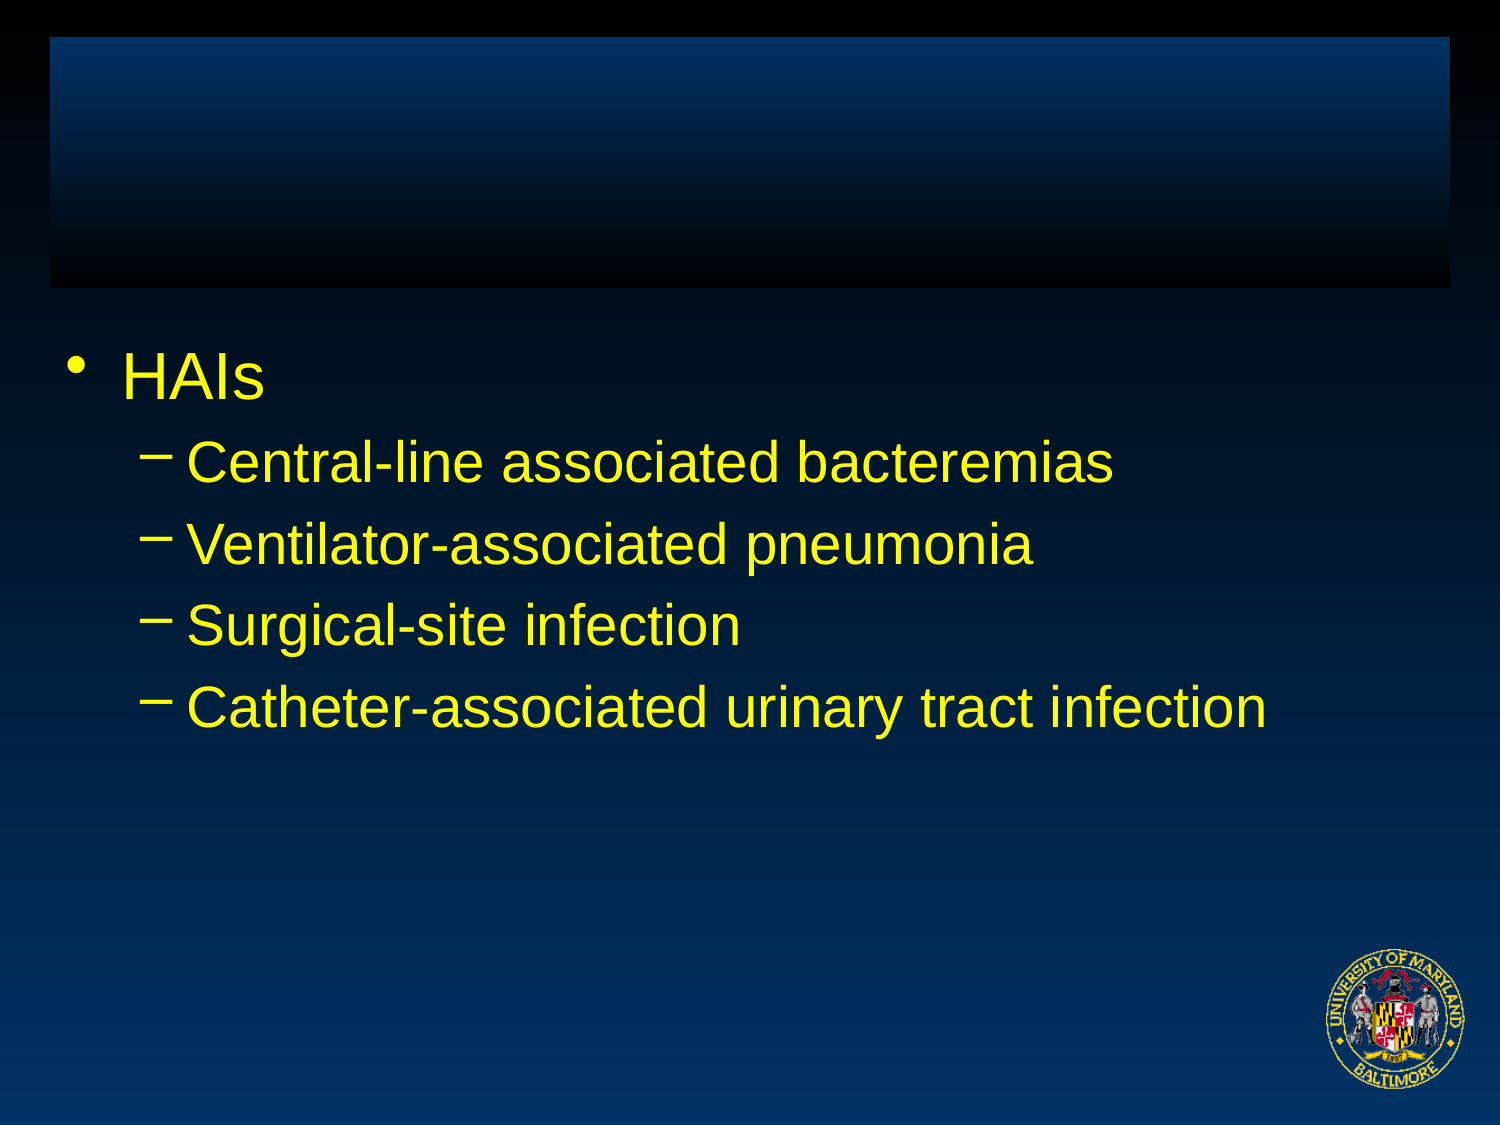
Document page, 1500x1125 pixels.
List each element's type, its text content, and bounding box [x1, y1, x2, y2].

list HAIs Central-line associated bacteremias Ventilator-associated pneumonia Surgical-site infection Catheter-associated urinary tract infection [49, 324, 1451, 1088]
title [49, 37, 1451, 288]
picture [1325, 949, 1468, 1108]
